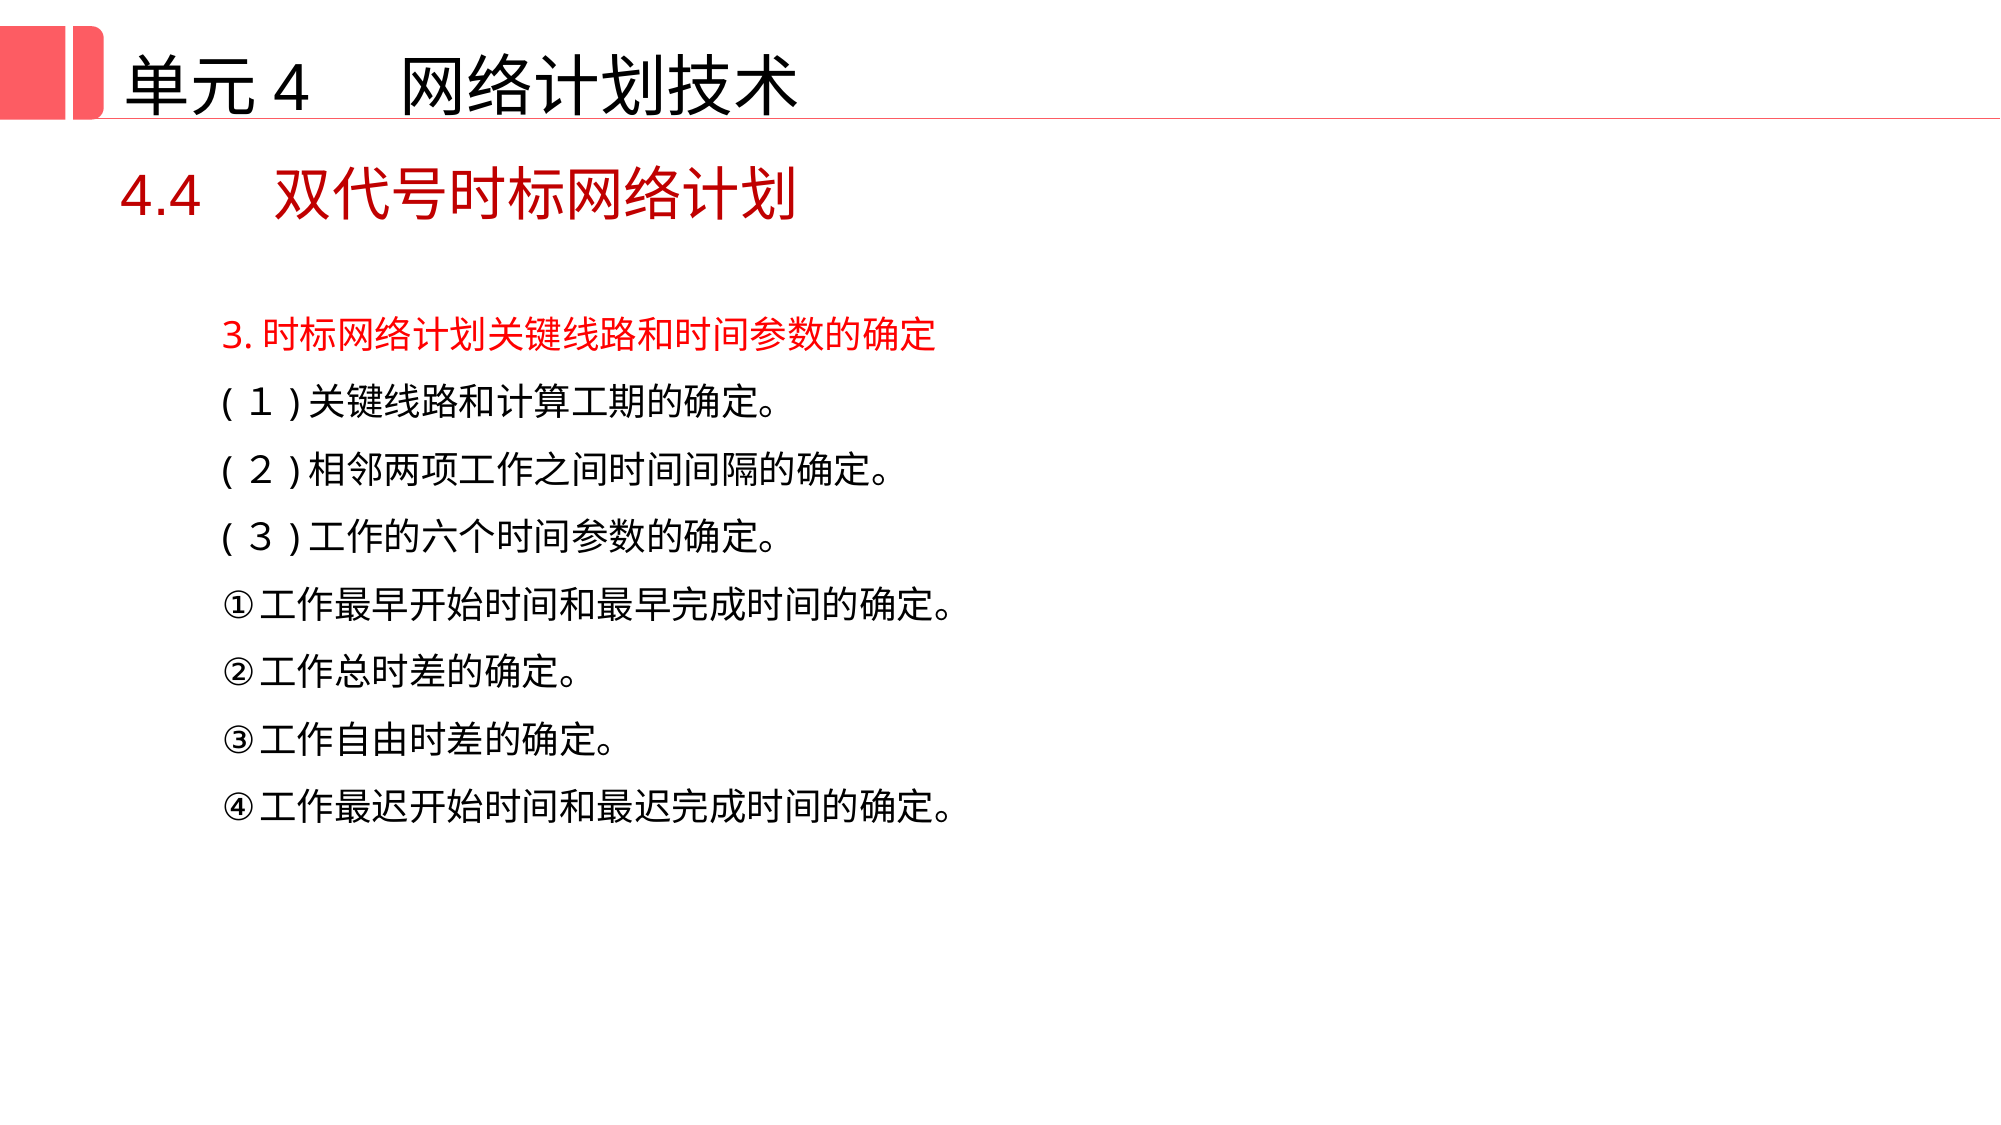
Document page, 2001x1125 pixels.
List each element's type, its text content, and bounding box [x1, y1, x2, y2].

text_box 3.时标网络计划关键线路和时间参数的确定 (１)关键线路和计算工期的确定。 (２)相邻两项工作之间时间间隔的确定。 (３)工作的六个时间参数的确定。 工作最早开始时间和最早完成时间的确定。 工作总时差的确定。 工作自由时差的确定。 工作最迟开始时间和最迟完成时间的确定。 [132, 280, 1866, 836]
list 单元4 网络计划技术 [108, 12, 1891, 248]
text_box 4.4 双代号时标网络计划 [105, 149, 814, 235]
